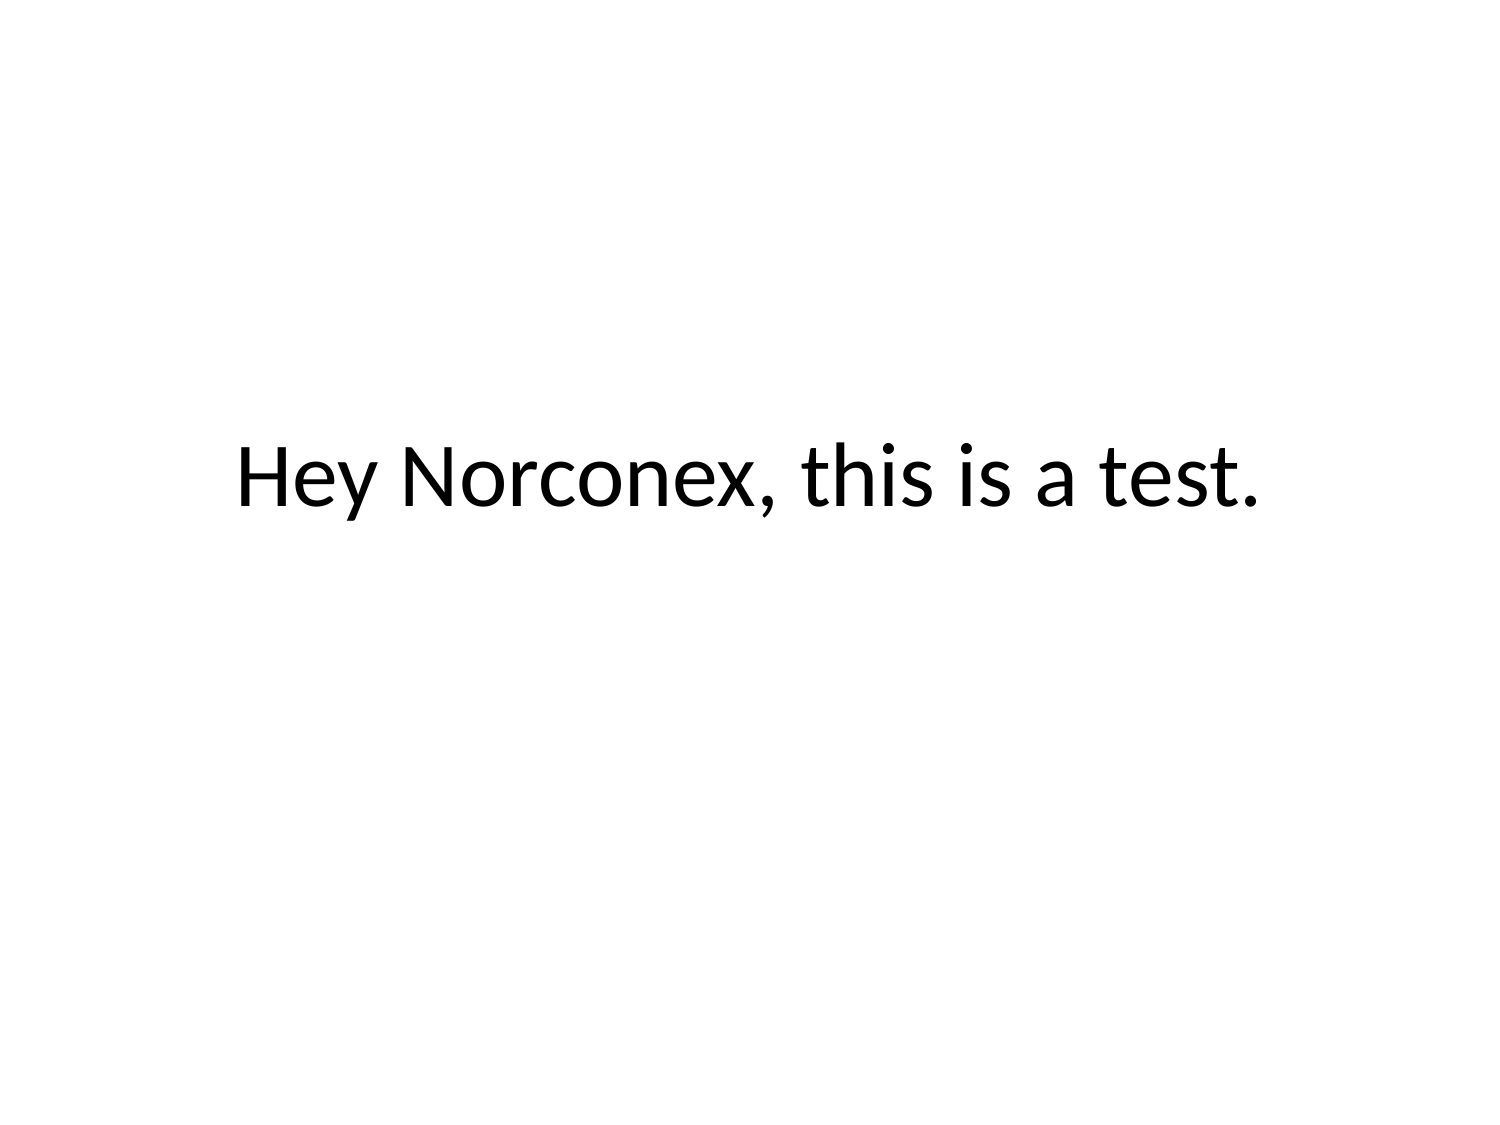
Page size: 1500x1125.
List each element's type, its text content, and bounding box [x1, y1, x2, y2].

title Hey Norconex, this is a test. [112, 349, 1388, 591]
